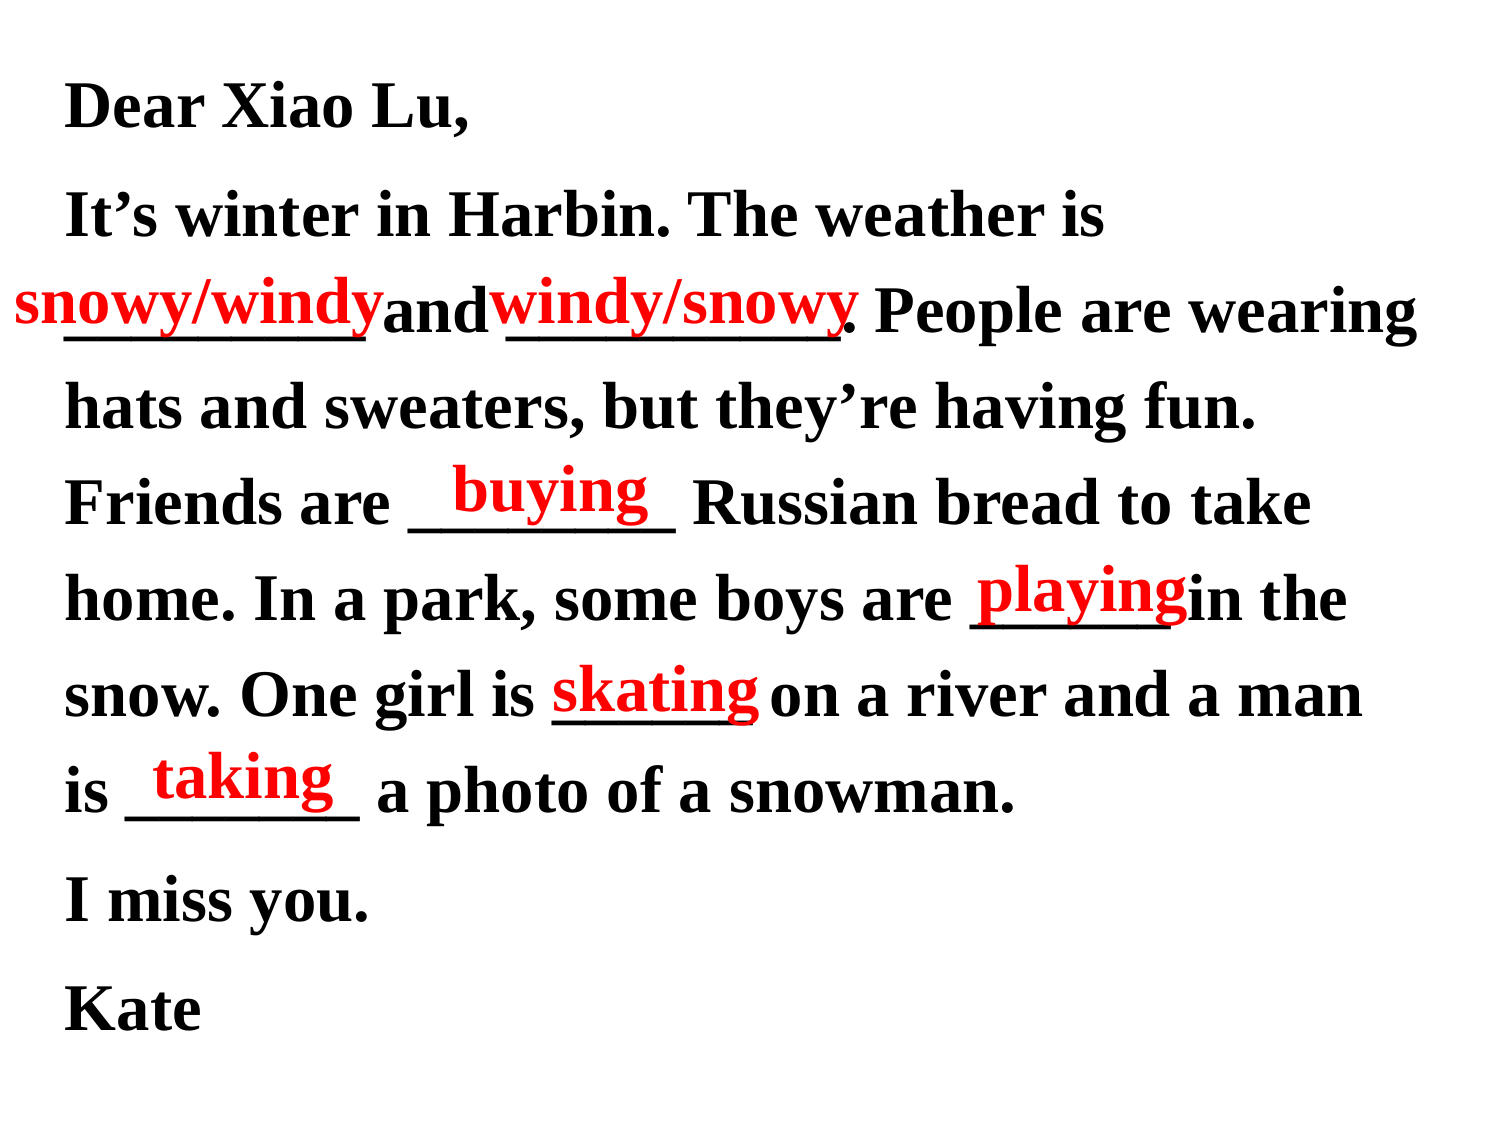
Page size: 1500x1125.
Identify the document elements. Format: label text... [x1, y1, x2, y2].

text_box buying [437, 437, 664, 533]
text_box Dear Xiao Lu, It’s winter in Harbin. The weather is _________ and __________. People are wearing hats and sweaters, but they’re having fun. Friends are ________ Russian bread to take home. In a park, some boys are ______ in the snow. One girl is ______ on a river and a man is _______ a photo of a snowman. I miss you. Kate [50, 37, 1438, 1052]
text_box taking [137, 724, 349, 820]
text_box skating [537, 637, 775, 733]
text_box playing [962, 537, 1204, 633]
text_box windy/snowy [474, 249, 876, 345]
text_box snowy/windy [0, 249, 401, 345]
